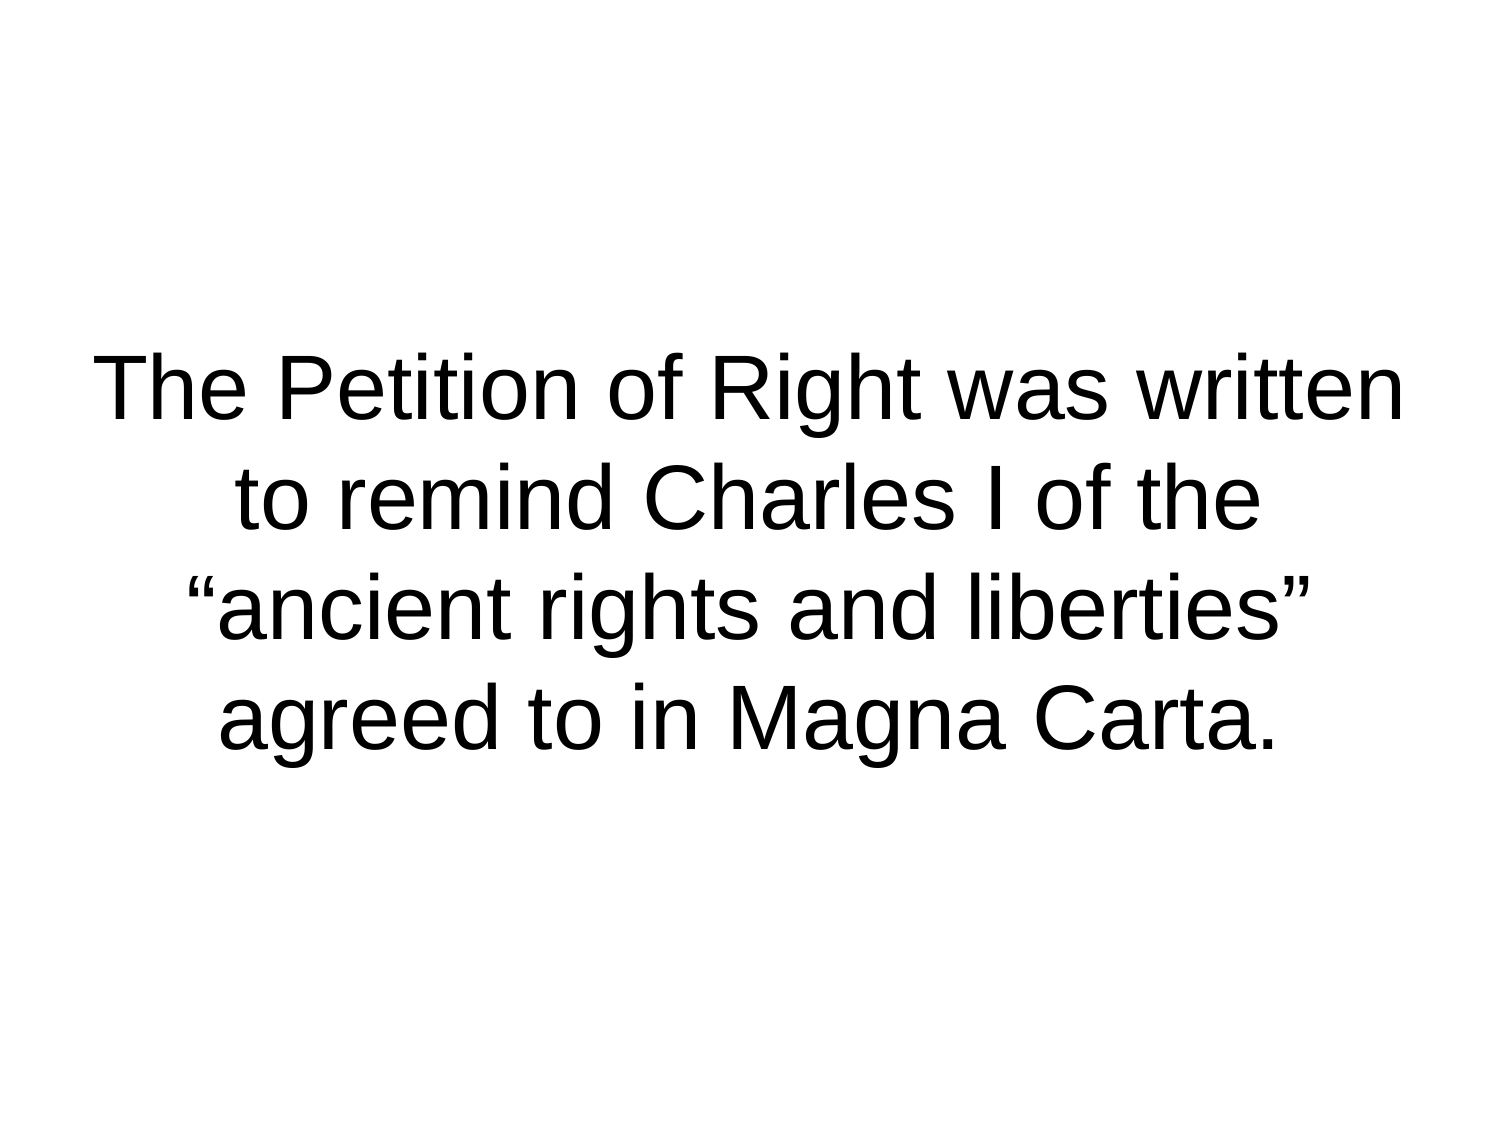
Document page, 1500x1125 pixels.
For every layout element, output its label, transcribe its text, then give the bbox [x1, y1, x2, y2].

title The Petition of Right was written to remind Charles I of the “ancient rights and liberties” agreed to in Magna Carta. [74, 44, 1426, 1051]
